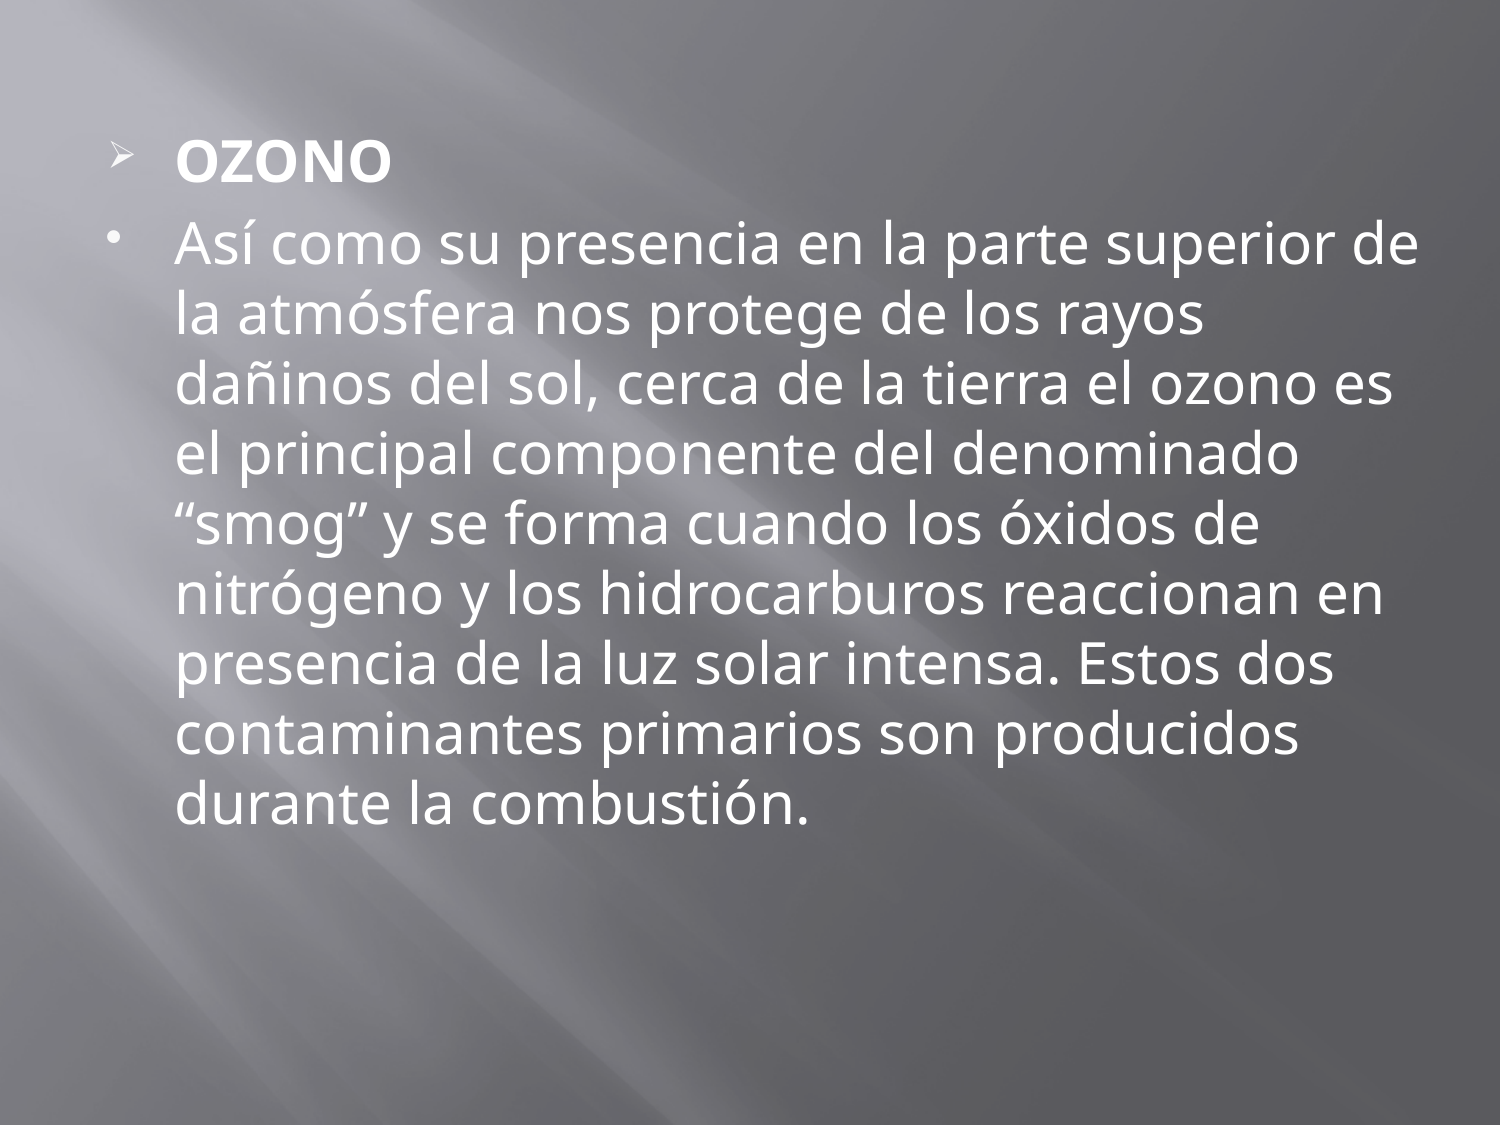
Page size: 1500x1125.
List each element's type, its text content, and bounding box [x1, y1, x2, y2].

list OZONO Así como su presencia en la parte superior de la atmósfera nos protege de los rayos dañinos del sol, cerca de la tierra el ozono es el principal componente del denominado “smog” y se forma cuando los óxidos de nitrógeno y los hidrocarburos reaccionan en presencia de la luz solar intensa. Estos dos contaminantes primarios son producidos durante la combustión. [70, 117, 1442, 1043]
